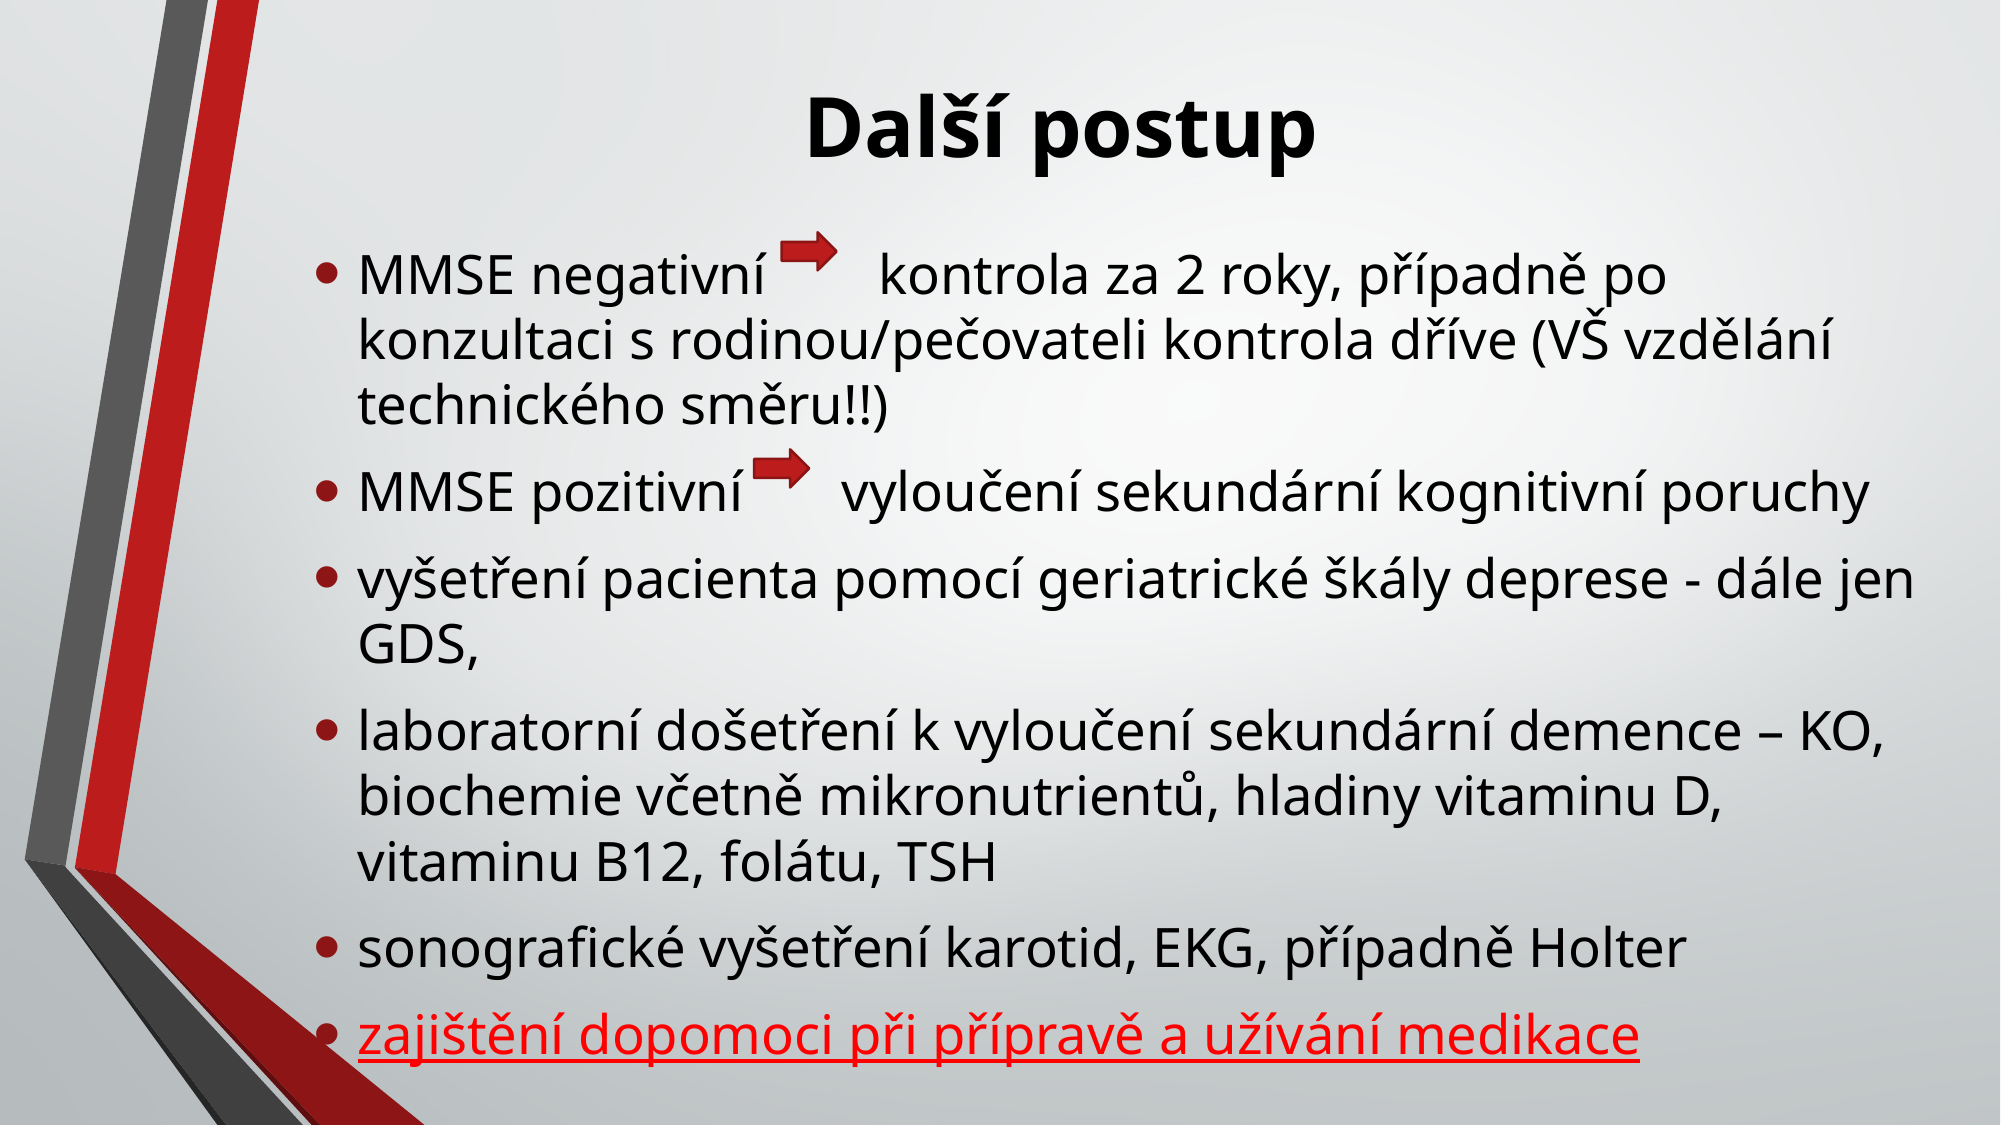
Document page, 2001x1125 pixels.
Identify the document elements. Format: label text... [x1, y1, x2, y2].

text_box [752, 448, 811, 489]
text_box [780, 231, 838, 272]
title Další postup [239, 0, 1883, 268]
list MMSE negativní kontrola za 2 roky, případně po konzultaci s rodinou/pečovateli kontrola dříve (VŠ vzdělání technického směru!!) MMSE pozitivní vyloučení sekundární kognitivní poruchy vyšetření pacienta pomocí geriatrické škály deprese - dále jen GDS, laboratorní došetření k vyloučení sekundární demence – KO, biochemie včetně mikronutrientů, hladiny vitaminu D, vitaminu B12, folátu, TSH sonografické vyšetření karotid, EKG, případně Holter zajištění dopomoci při přípravě a užívání medikace [298, 232, 1942, 1088]
